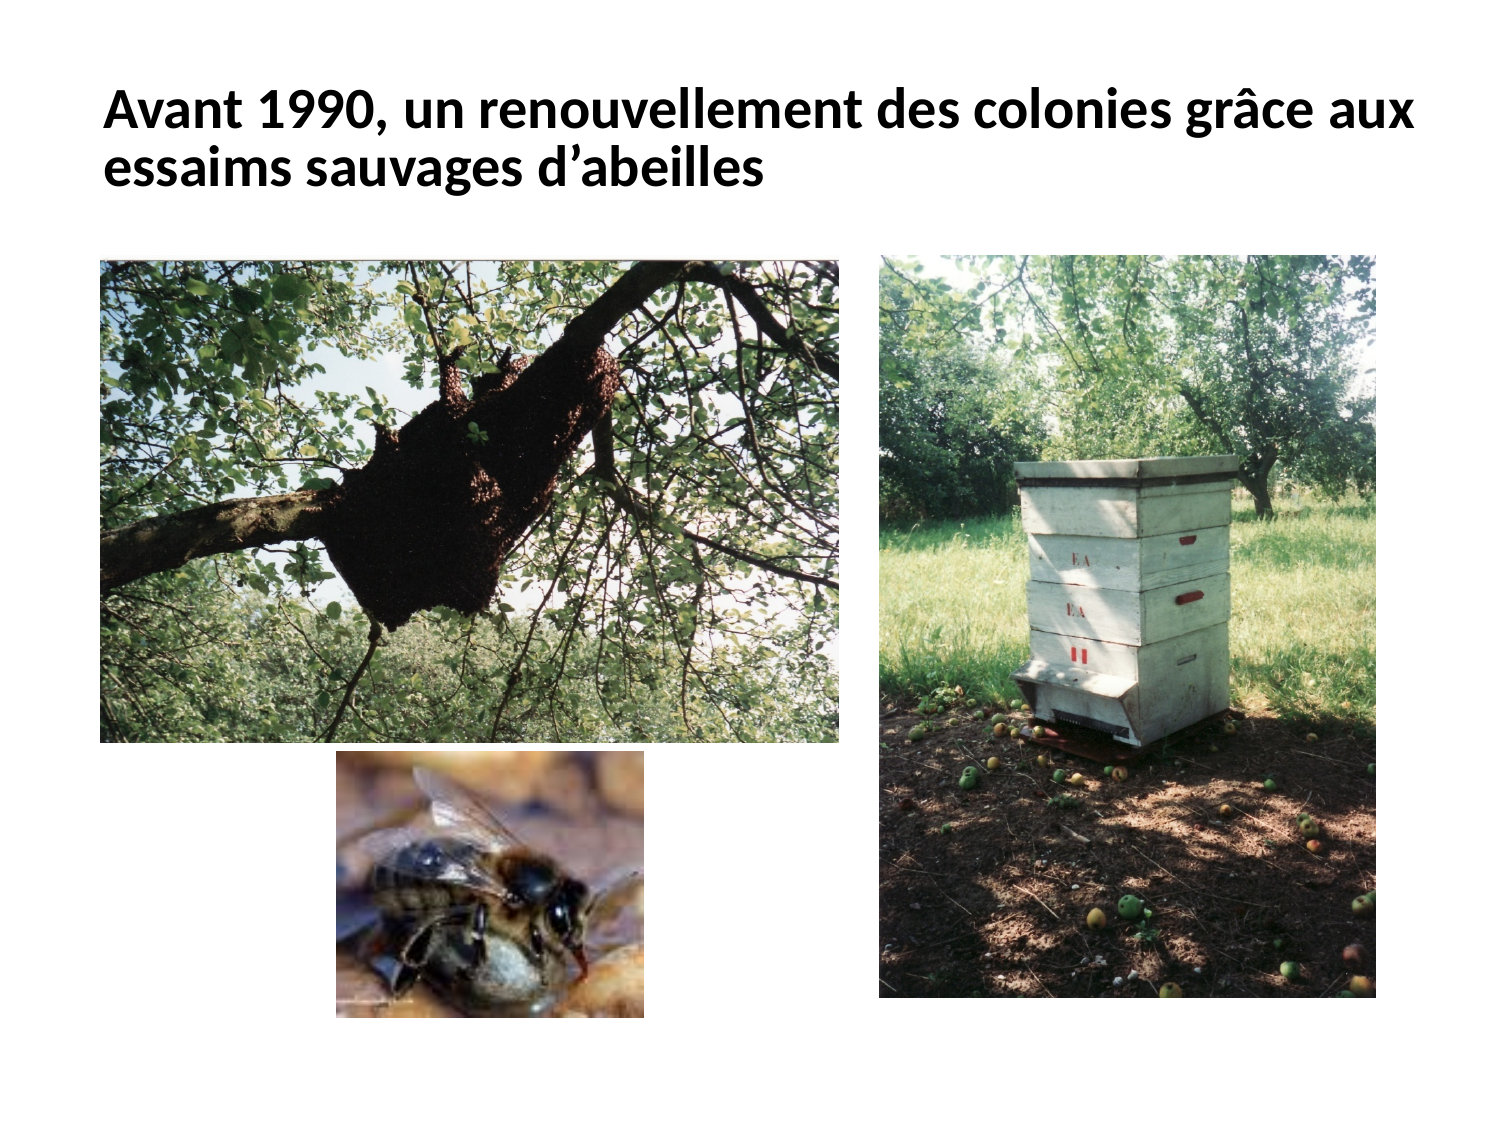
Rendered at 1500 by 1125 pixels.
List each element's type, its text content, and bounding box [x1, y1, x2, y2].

picture [336, 751, 644, 1018]
picture [100, 255, 839, 744]
title Avant 1990, un renouvellement des colonies grâce aux essaims sauvages d’abeilles [88, 66, 1436, 220]
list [879, 255, 1376, 999]
